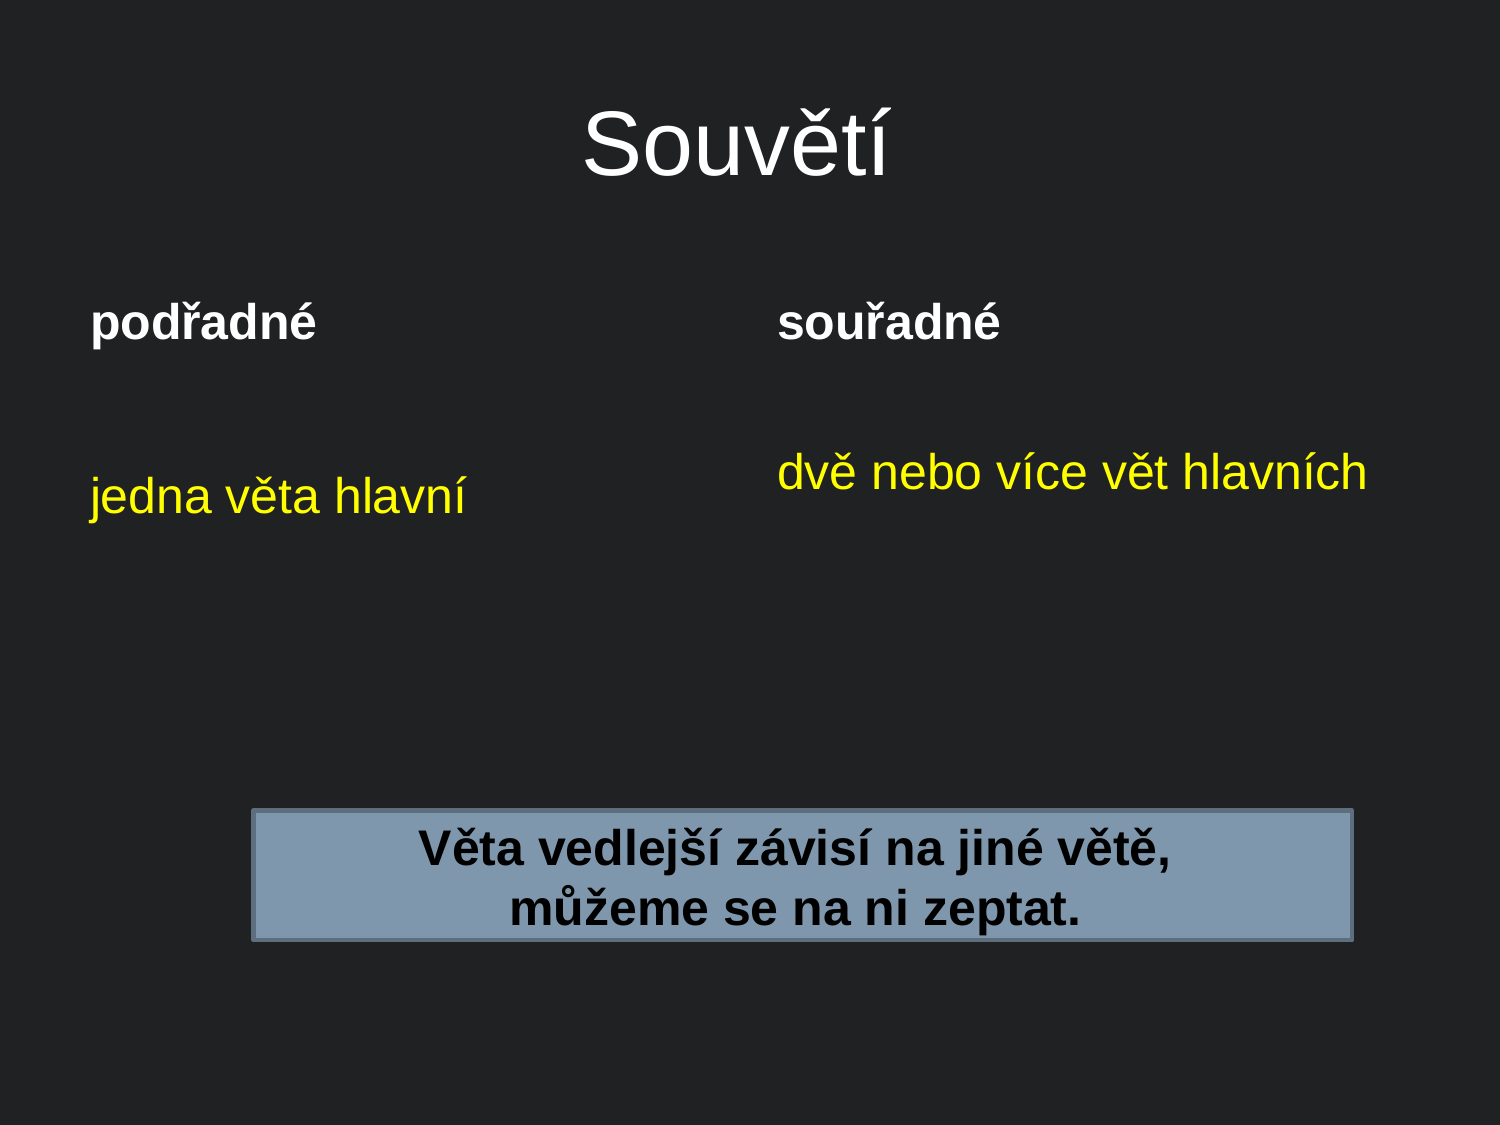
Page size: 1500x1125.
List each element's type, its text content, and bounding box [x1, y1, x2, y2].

list jedna věta hlavní [75, 456, 738, 1005]
list souřadné [761, 251, 1425, 357]
list dvě nebo více vět hlavních [761, 432, 1425, 1005]
list podřadné [75, 251, 738, 357]
text_box Věta vedlejší závisí na jiné větě, můžeme se na ni zeptat. [251, 808, 1354, 942]
title Souvětí [75, 45, 1425, 233]
